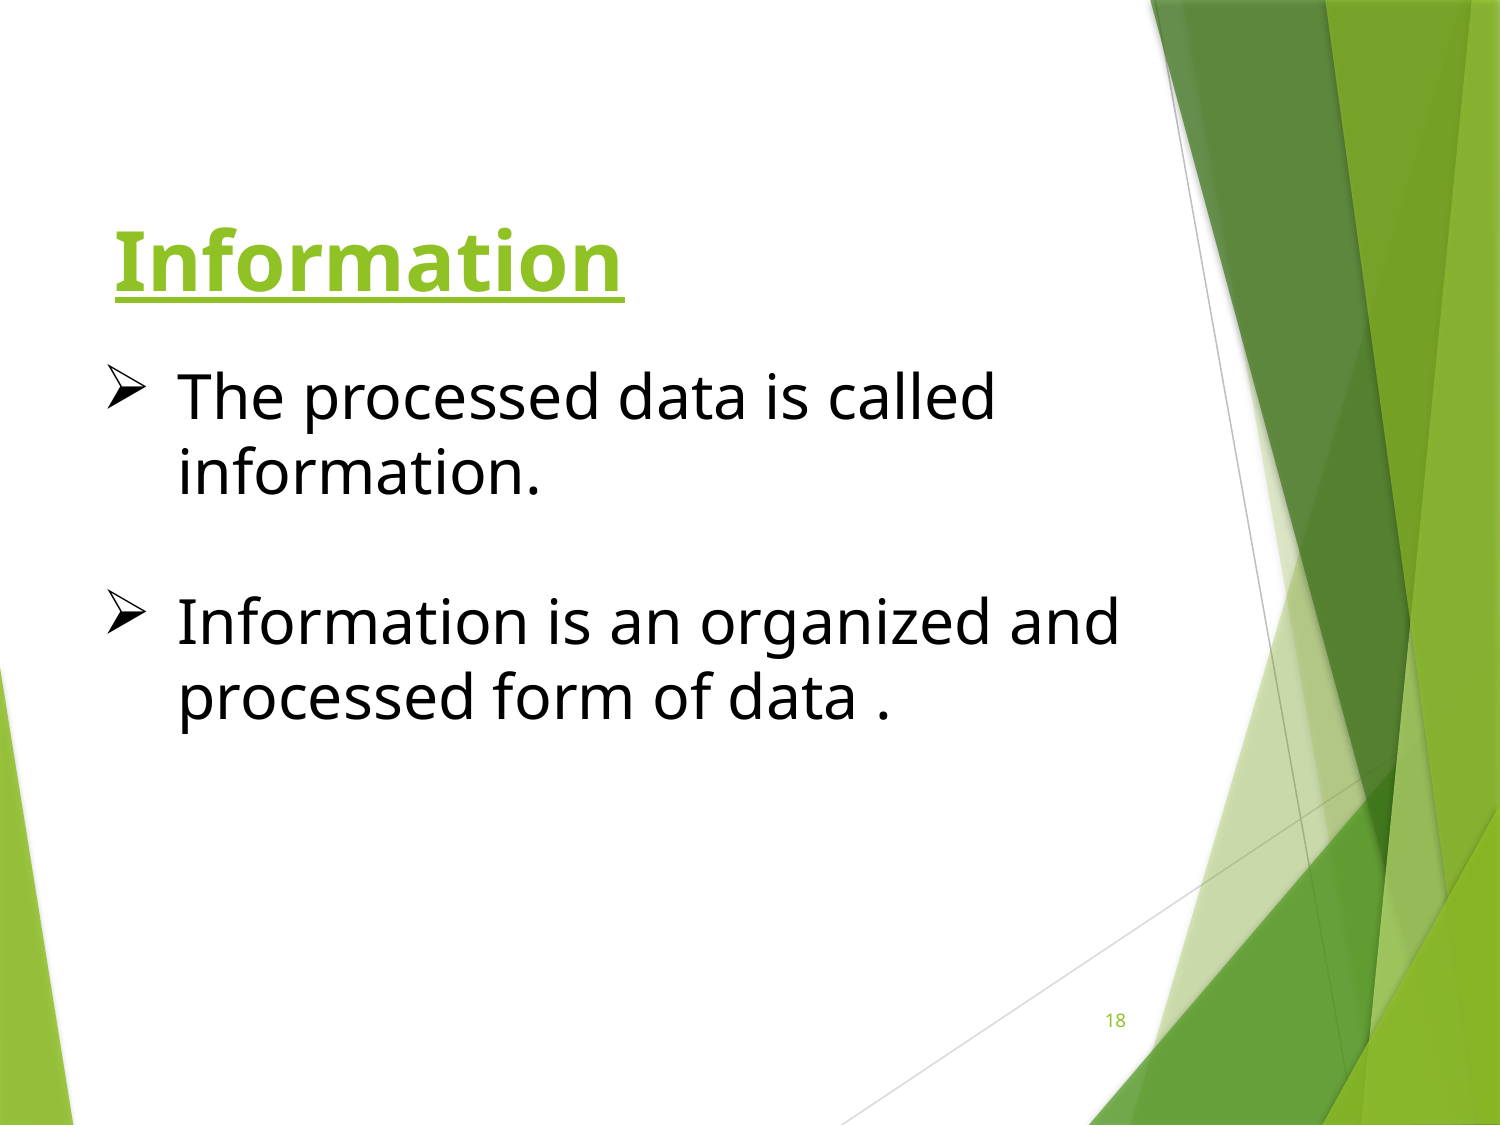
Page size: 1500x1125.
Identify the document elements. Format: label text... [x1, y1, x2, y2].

title Information [99, 99, 1142, 317]
text_box The processed data is called information. Information is an organized and processed form of data . [87, 125, 1375, 815]
slide_number 18 [1057, 991, 1142, 1051]
